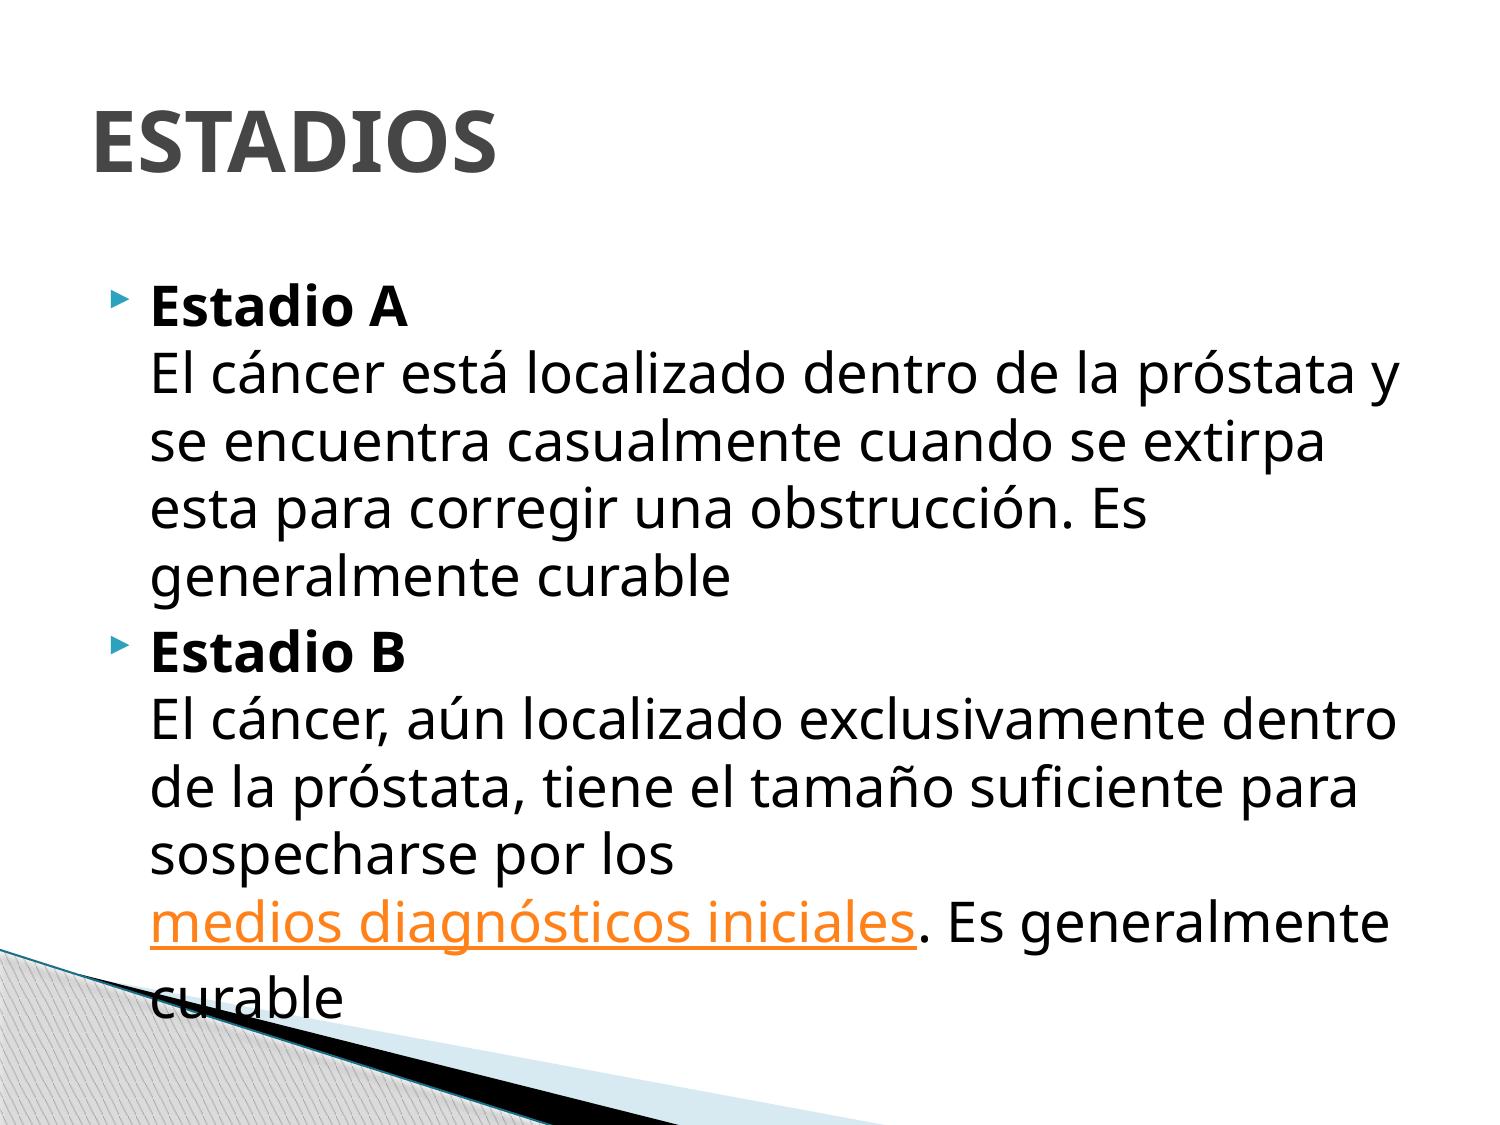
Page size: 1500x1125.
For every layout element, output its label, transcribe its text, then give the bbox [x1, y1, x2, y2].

list Estadio A El cáncer está localizado dentro de la próstata y se encuentra casualmente cuando se extirpa esta para corregir una obstrucción. Es generalmente curable Estadio B El cáncer, aún localizado exclusivamente dentro de la próstata, tiene el tamaño suficiente para sospecharse por los medios diagnósticos iniciales. Es generalmente curable [75, 262, 1436, 1071]
title ESTADIOS [75, 45, 1425, 233]
